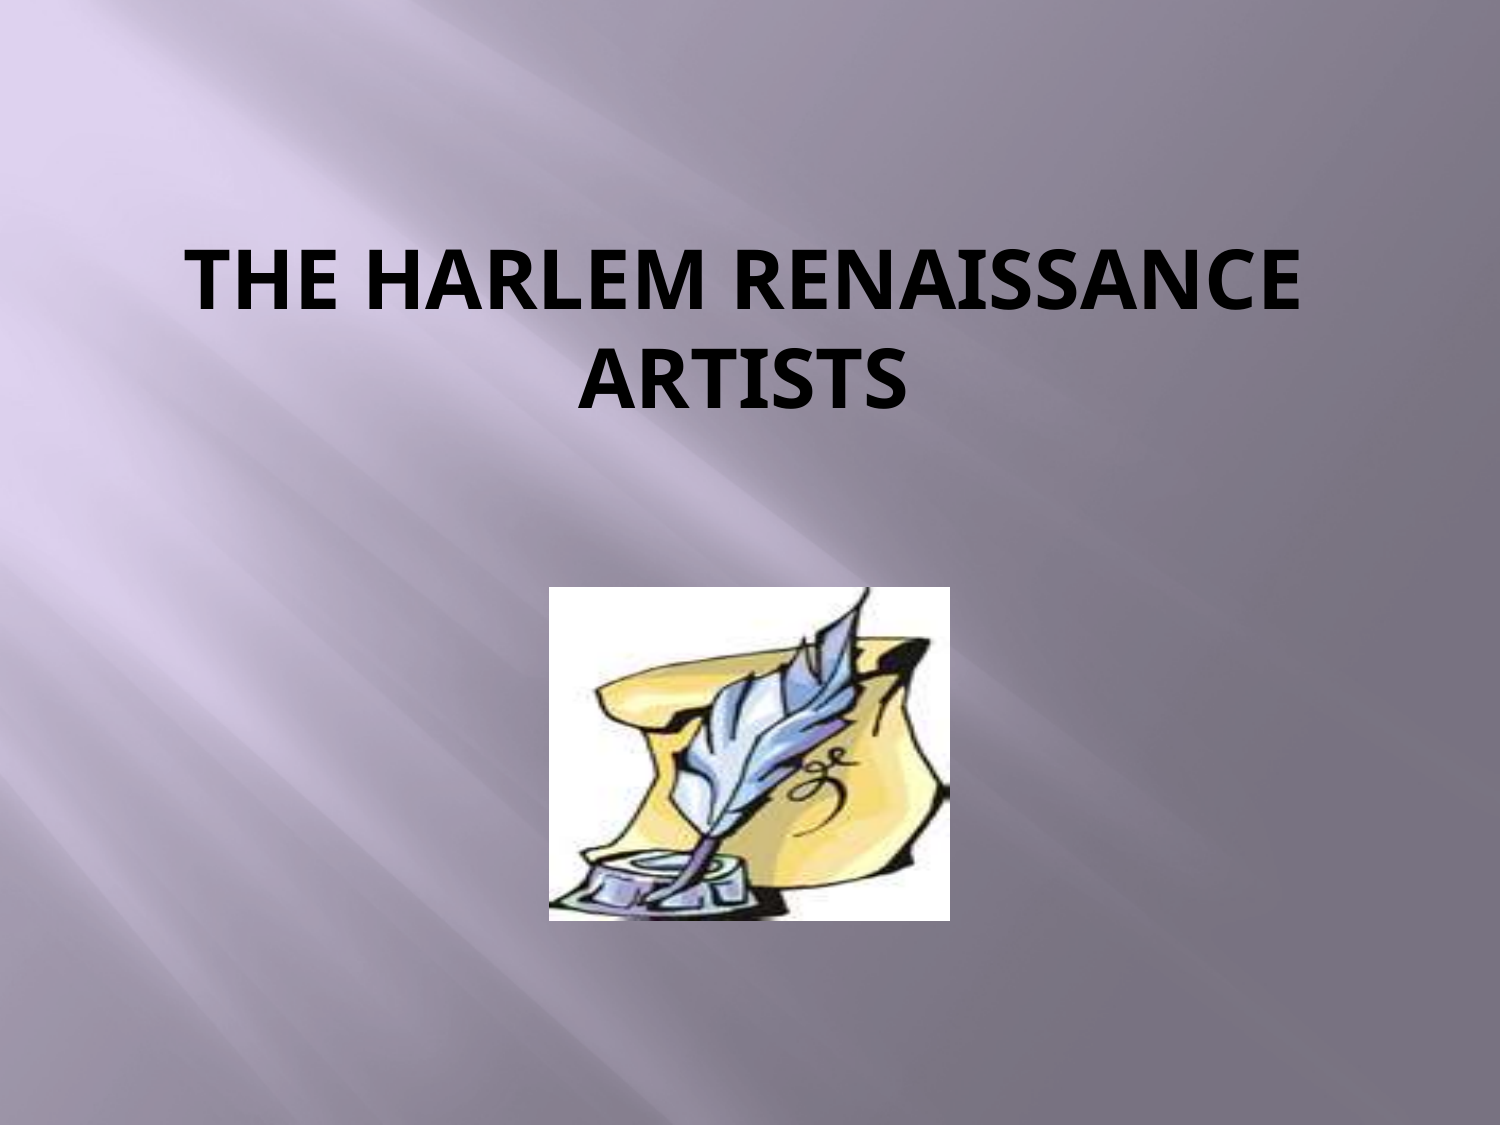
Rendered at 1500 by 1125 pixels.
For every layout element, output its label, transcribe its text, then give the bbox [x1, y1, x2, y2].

subtitle [225, 546, 1275, 834]
picture [549, 587, 951, 921]
title The Harlem Renaissance Artists [69, 224, 1420, 525]
